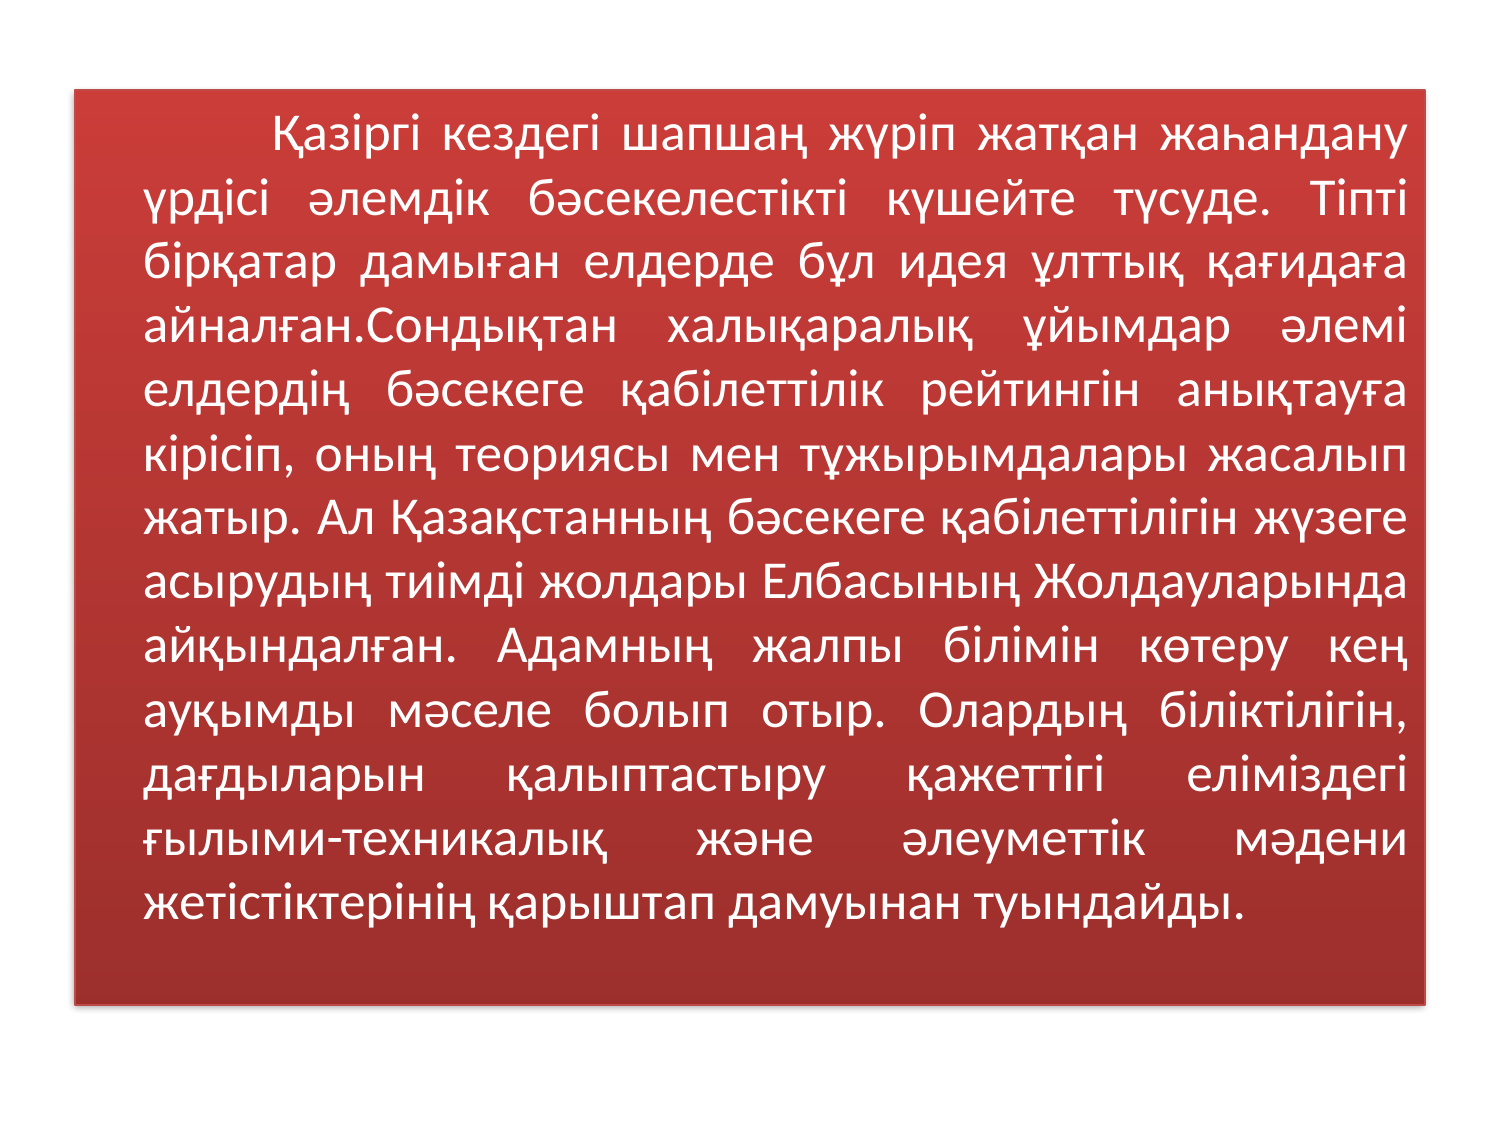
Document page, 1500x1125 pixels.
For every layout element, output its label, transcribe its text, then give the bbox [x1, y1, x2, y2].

list Қазіргі кездегі шапшаң жүріп жатқан жаһандану үрдісі әлемдік бәсекелестікті күшейте түсуде. Тіпті бірқатар дамыған елдерде бұл идея ұлттық қағидаға айналған.Сондықтан халықаралық ұйымдар әлемі елдердің бәсекеге қабілеттілік рейтингін анықтауға кірісіп, оның теориясы мен тұжырымдалары жасалып жатыр. Ал Қазақстанның бәсекеге қабілеттілігін жүзеге асырудың тиімді жолдары Елбасының Жолдауларында айқындалған. Адамның жалпы білімін көтеру кең ауқымды мәселе болып отыр. Олардың біліктілігін, дағдыларын қалыптастыру қажеттігі еліміздегі ғылыми-техникалық және әлеуметтік мәдени жетістіктерінің қарыштап дамуынан туындайды. [74, 89, 1426, 1006]
